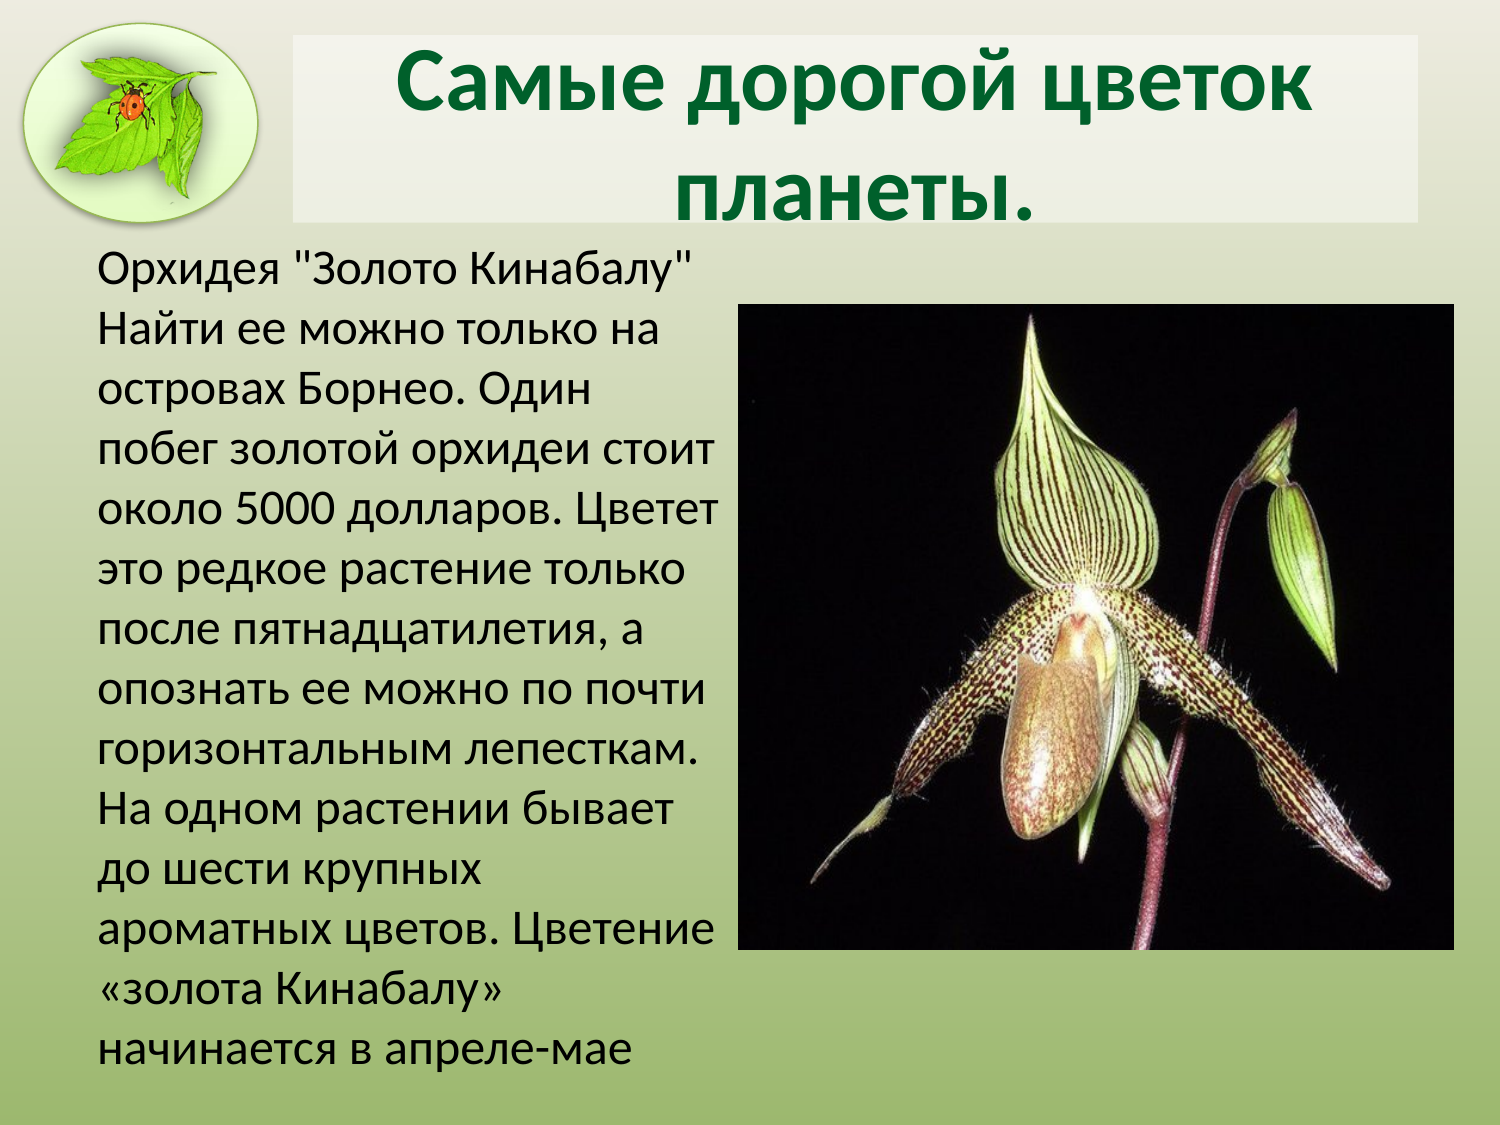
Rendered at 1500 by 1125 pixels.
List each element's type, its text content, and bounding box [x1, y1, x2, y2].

picture [46, 35, 227, 211]
text_box Орхидея "Золото Кинабалу" Найти ее можно только на островах Борнео. Один побег золотой орхидеи стоит около 5000 долларов. Цветет это редкое растение только после пятнадцатилетия, а опознать ее можно по почти горизонтальным лепесткам. На одном растении бывает до шести крупных ароматных цветов. Цветение «золота Кинабалу» начинается в апреле-мае [82, 226, 739, 1082]
picture [738, 304, 1454, 950]
title Самые дорогой цветок планеты. [292, 35, 1418, 223]
